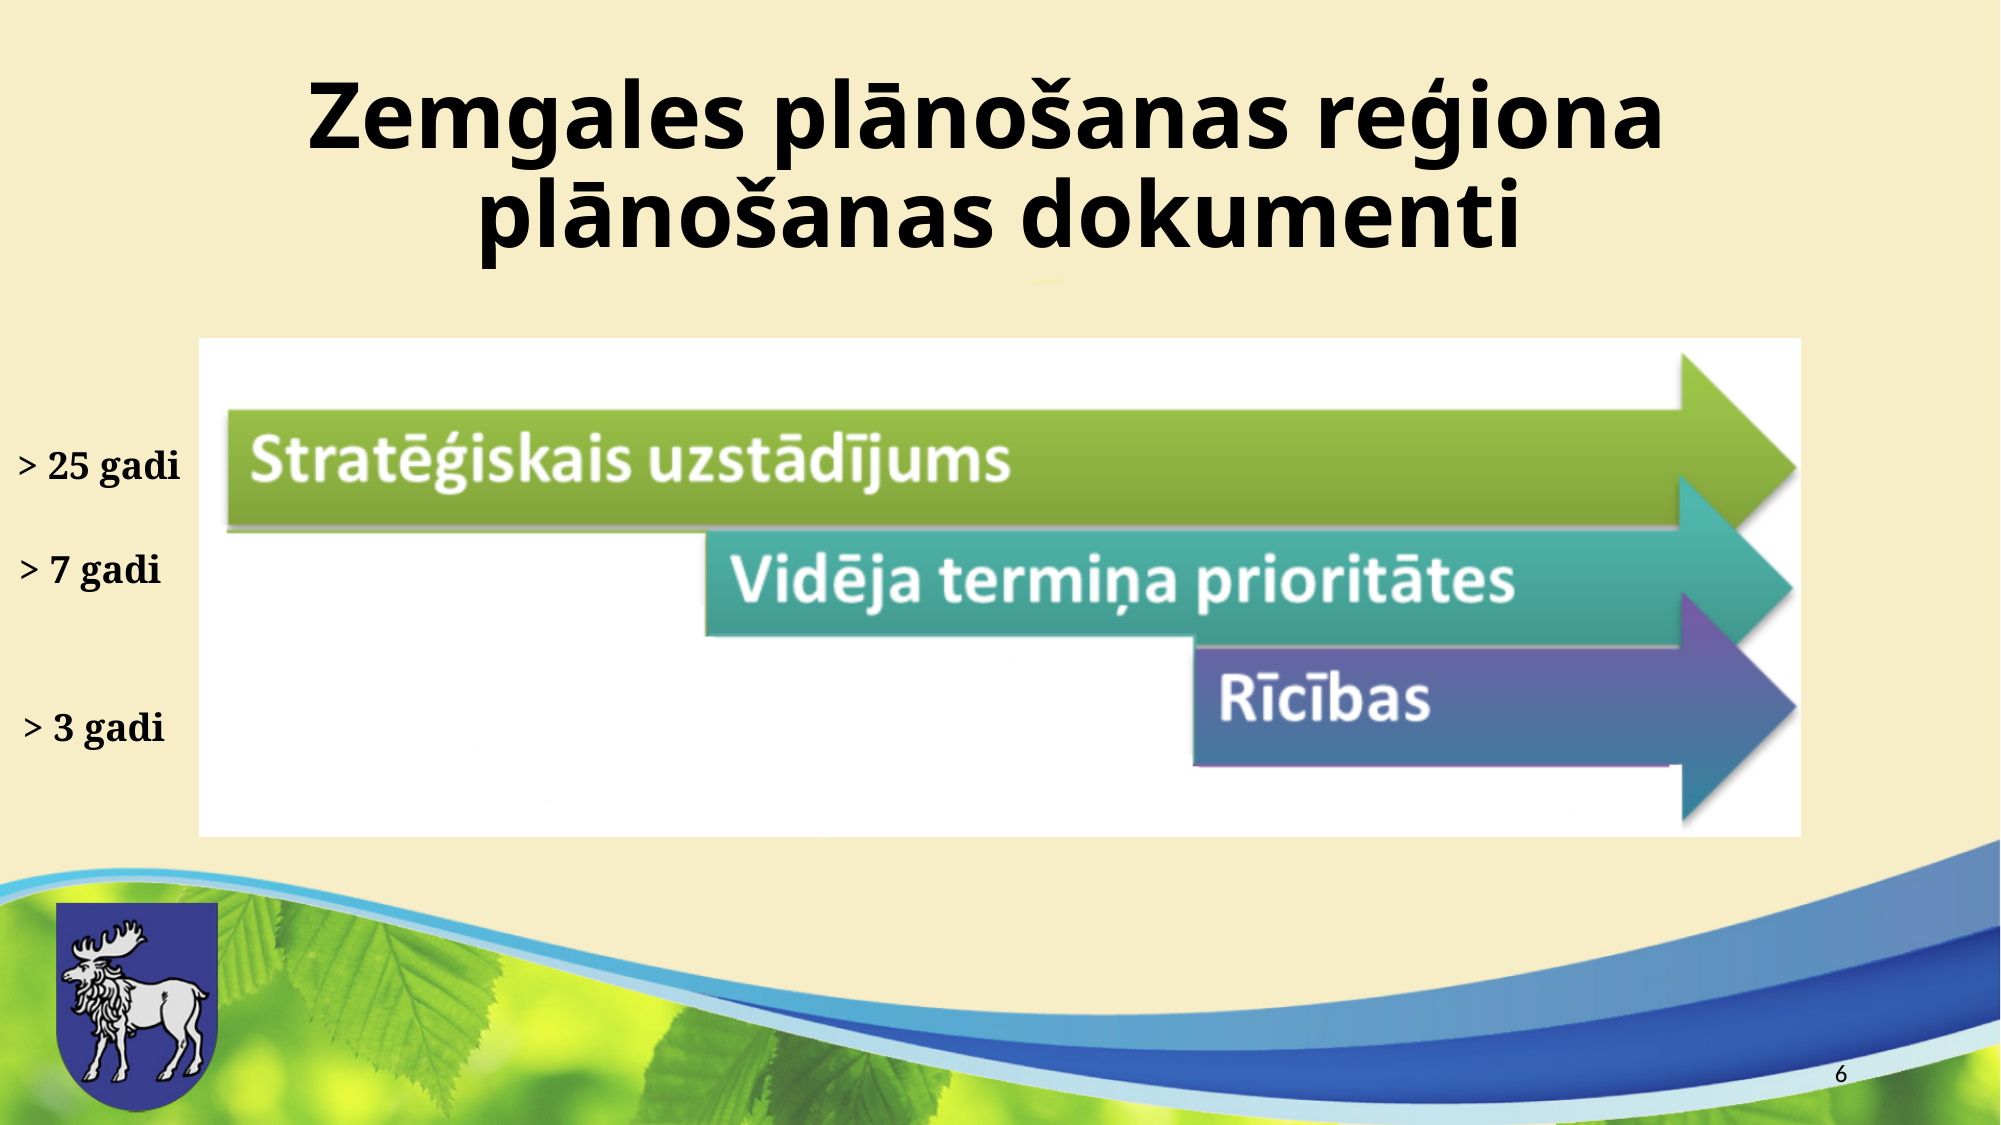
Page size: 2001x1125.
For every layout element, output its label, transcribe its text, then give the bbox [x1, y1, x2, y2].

slide_number 6 [1412, 1042, 1863, 1103]
text_box > 25 gadi [2, 435, 199, 495]
picture [0, 0, 2001, 1125]
text_box > 7 gadi [4, 538, 187, 598]
title Zemgales plānošanas reģiona plānošanas dokumenti [137, 59, 1863, 278]
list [199, 338, 1801, 837]
text_box > 3 gadi [8, 697, 190, 757]
